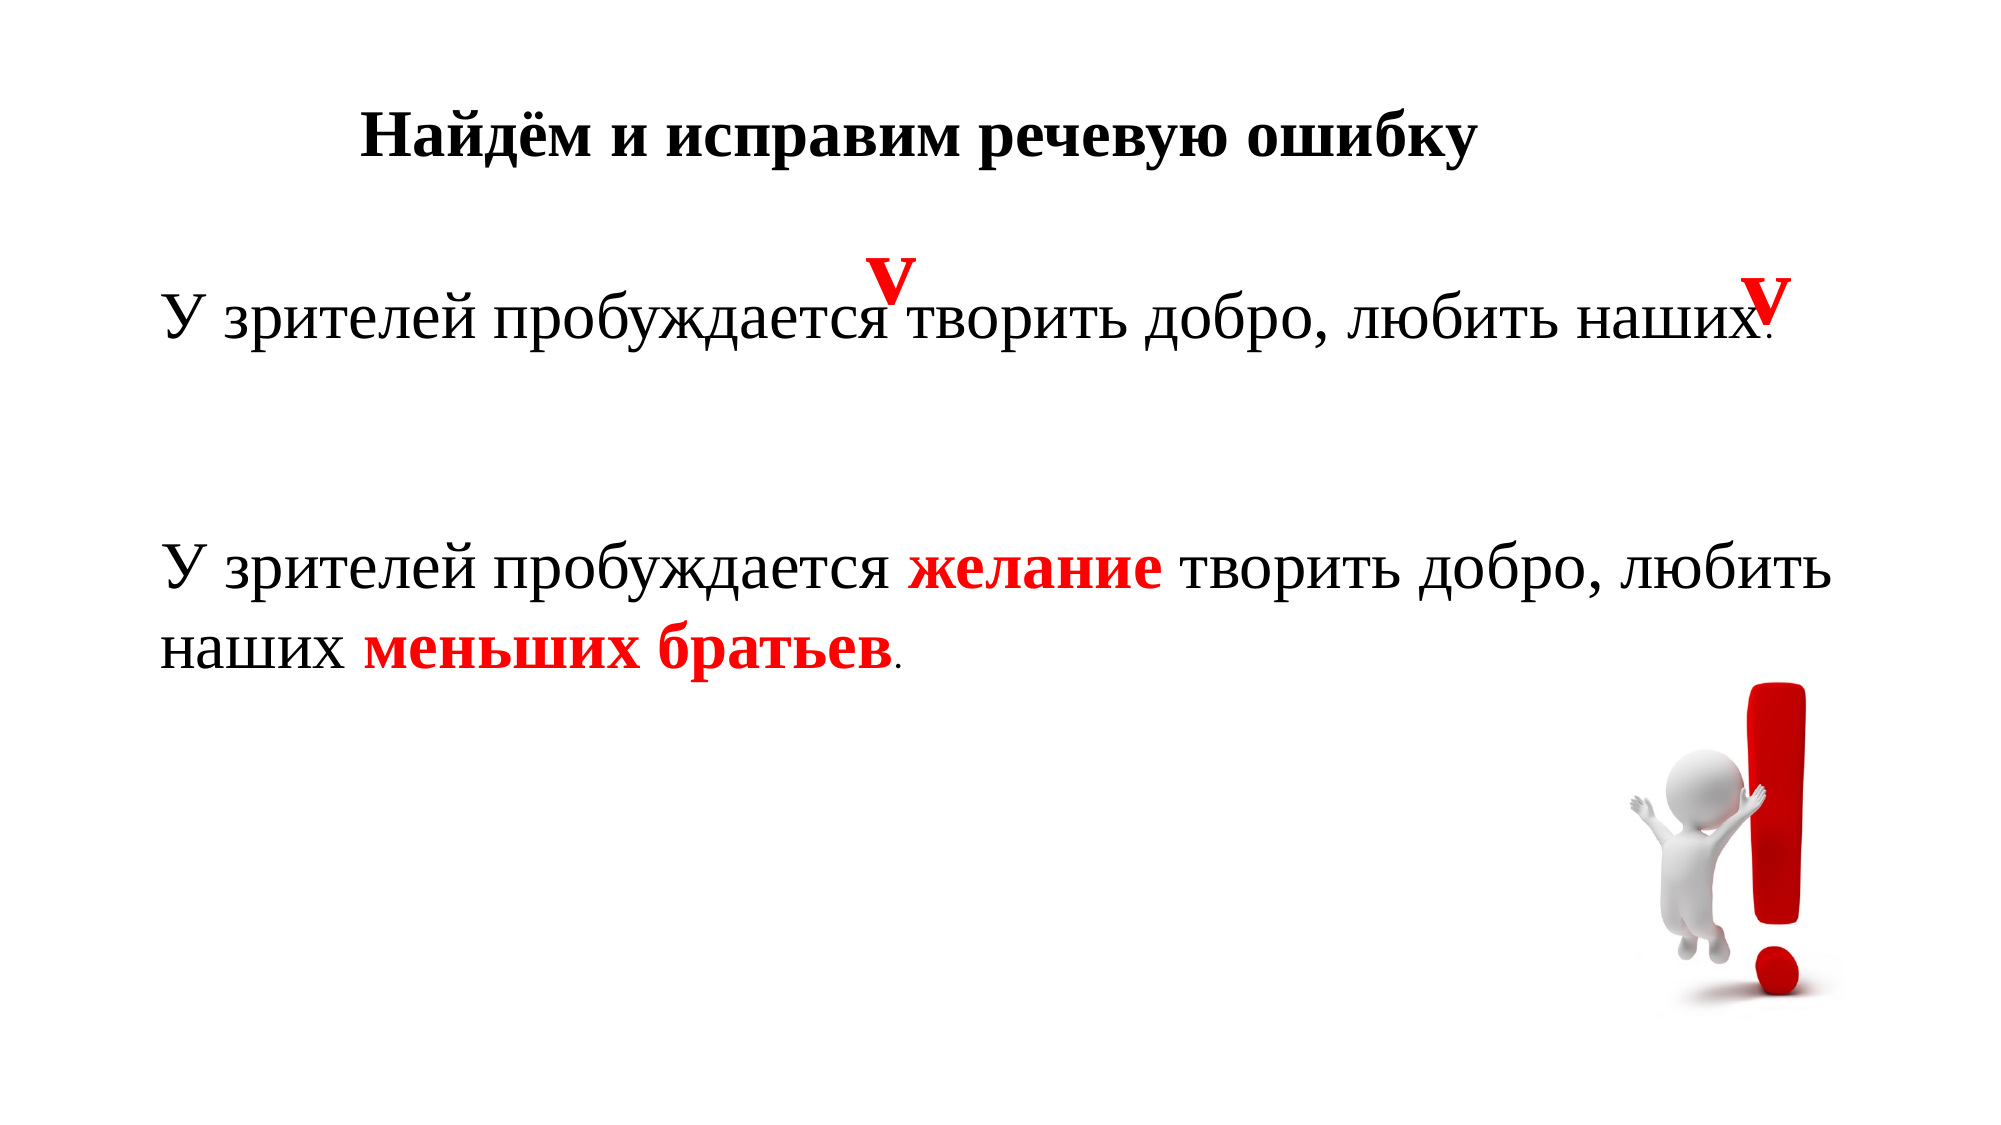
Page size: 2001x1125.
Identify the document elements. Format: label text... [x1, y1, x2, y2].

text_box v [851, 196, 932, 332]
picture [1598, 663, 1853, 1027]
text_box У зрителей пробуждается желание творить добро, любить наших меньших братьев. [145, 514, 1866, 690]
text_box У зрителей пробуждается творить добро, любить наших. [145, 264, 1789, 360]
text_box v [1726, 217, 1807, 353]
text_box Найдём и исправим речевую ошибку [346, 82, 1654, 178]
